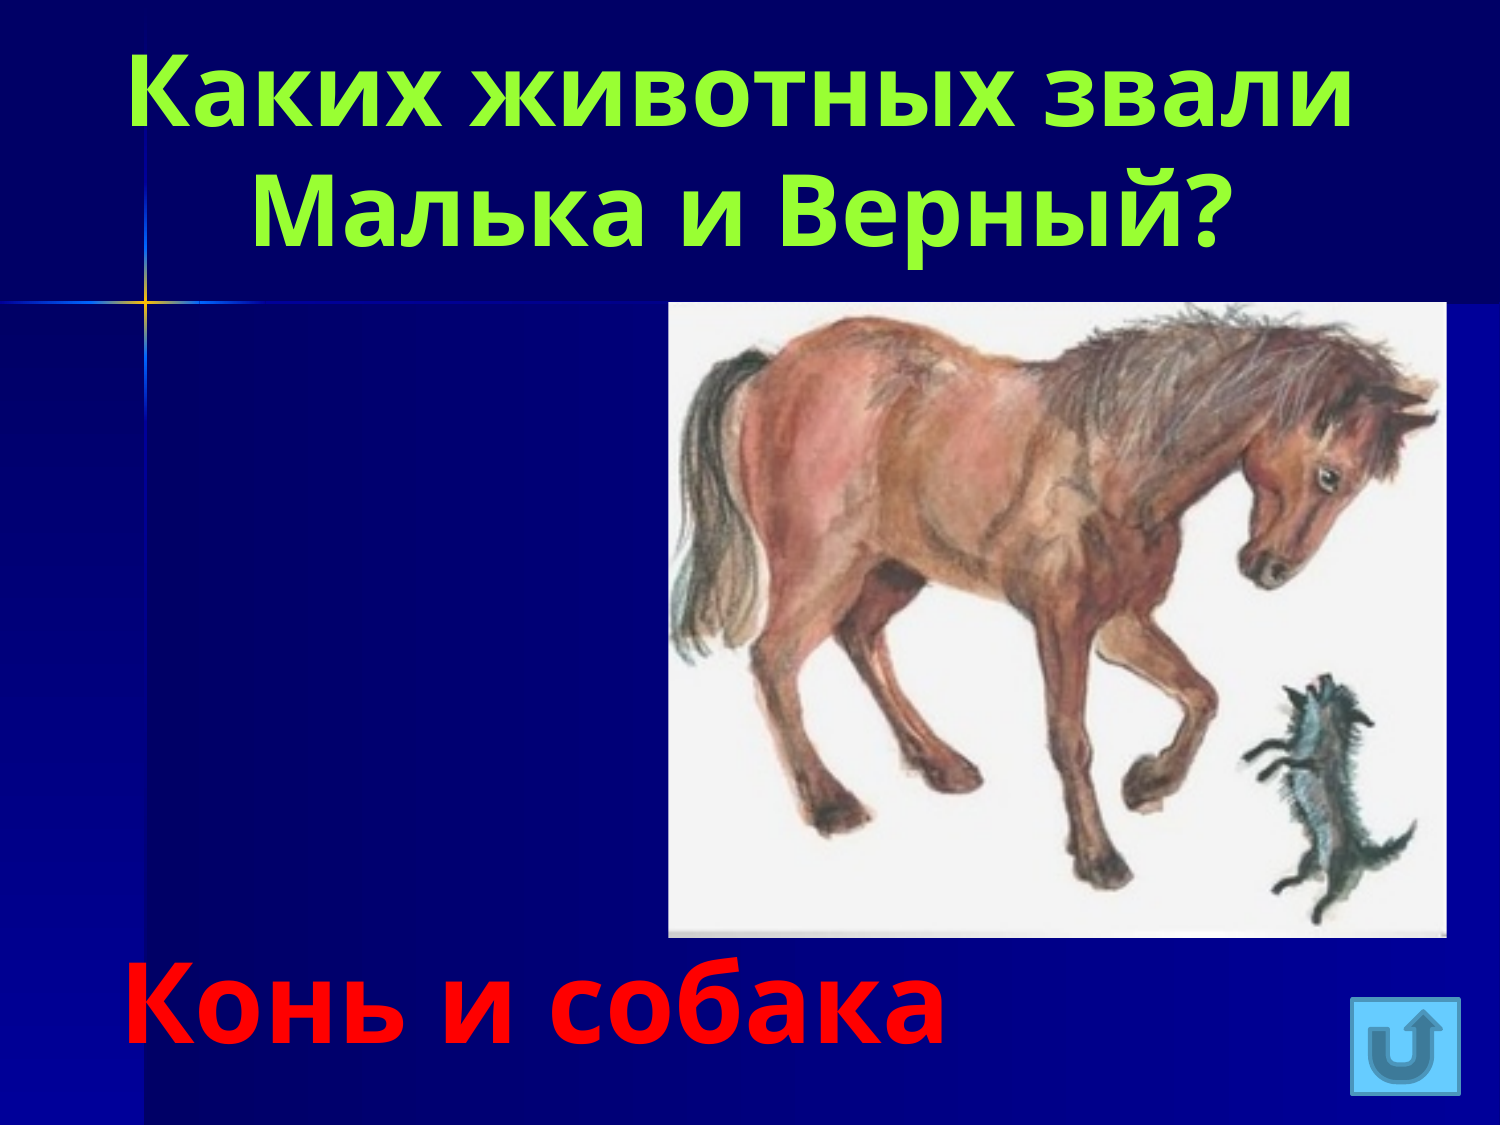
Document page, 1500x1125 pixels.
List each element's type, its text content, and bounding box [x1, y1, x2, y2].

text_box Конь и собака [104, 923, 996, 1074]
text_box [1350, 997, 1461, 1096]
picture [668, 302, 1447, 939]
text_box Каких животных звали Малька и Верный? [0, 19, 1483, 394]
